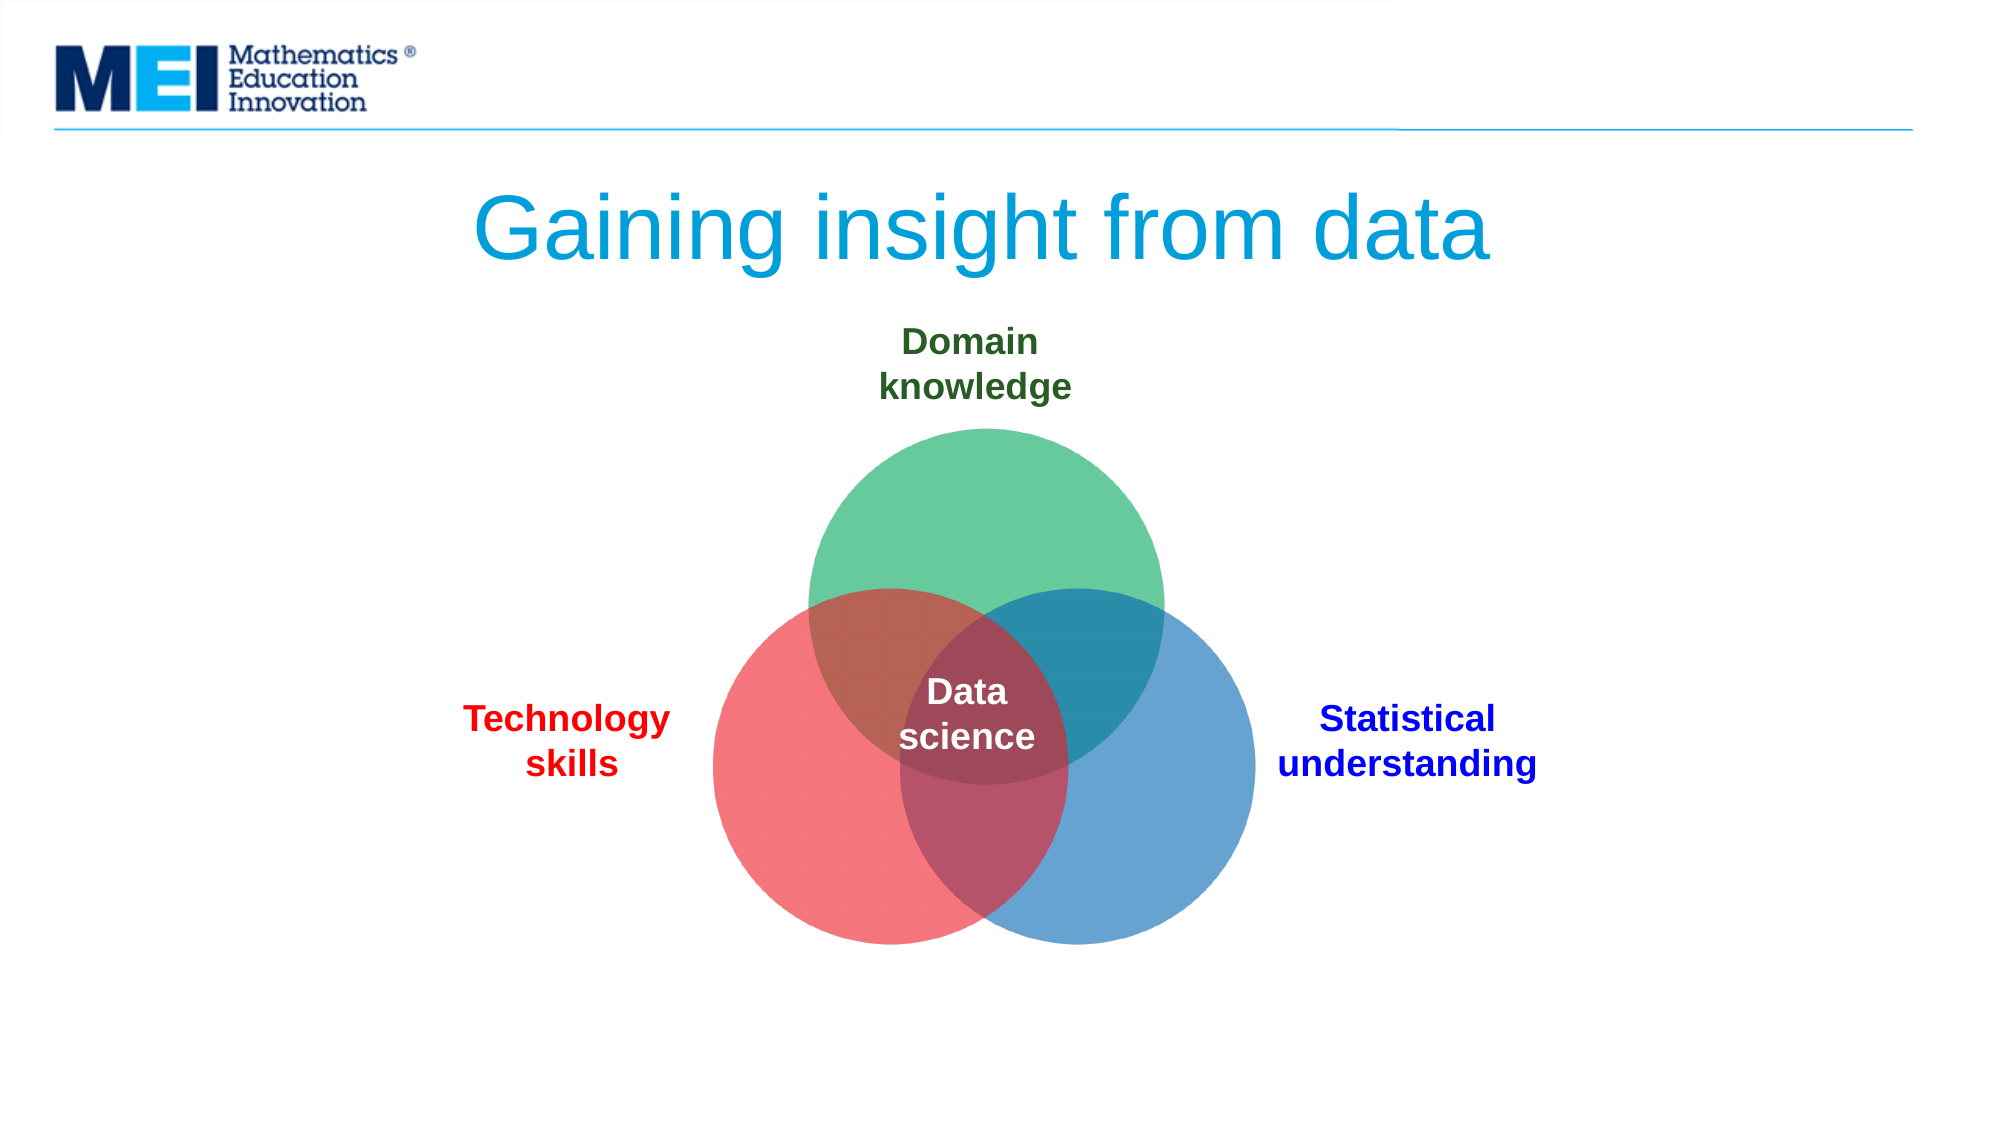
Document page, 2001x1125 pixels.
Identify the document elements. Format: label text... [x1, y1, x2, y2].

title Gaining insight from data [102, 160, 1863, 287]
picture [0, 0, 2000, 140]
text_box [446, 309, 1555, 965]
